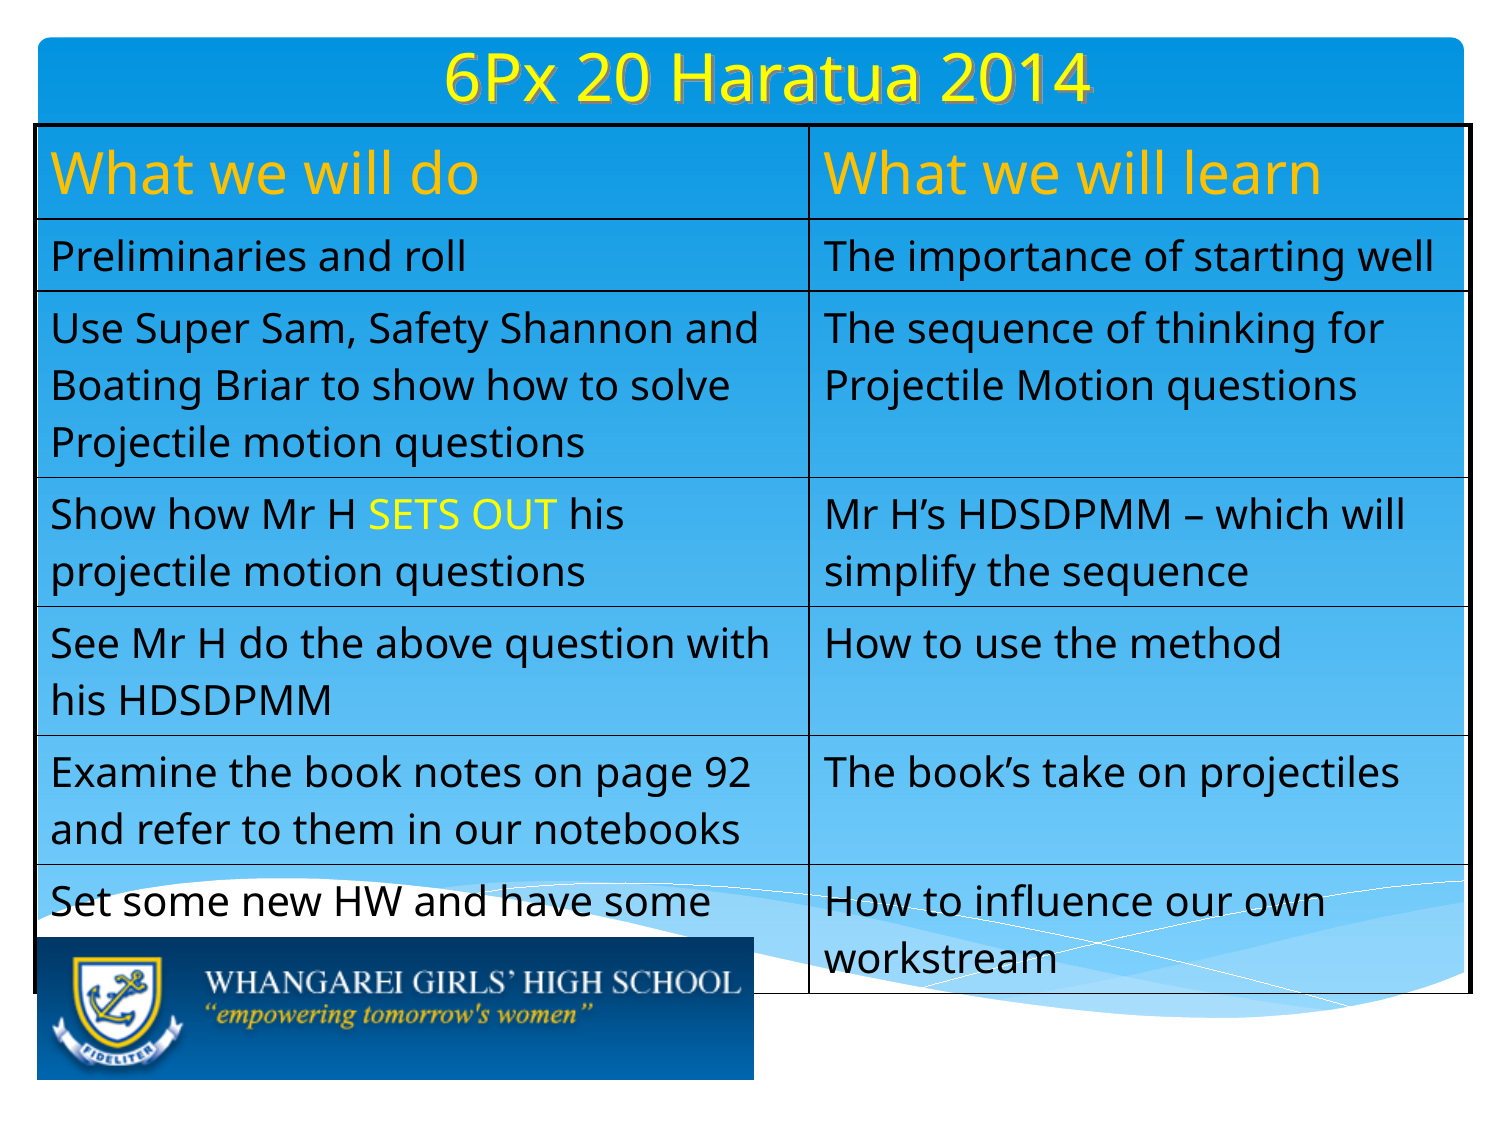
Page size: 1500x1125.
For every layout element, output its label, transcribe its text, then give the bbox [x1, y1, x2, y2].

table_header What we will do [37, 127, 808, 218]
text_box 6Px 20 Haratua 2014 [162, 24, 1375, 123]
table_cell Preliminaries and roll [37, 220, 808, 290]
table_cell Mr H’s HDSDPMM – which will simplify the sequence [810, 478, 1468, 606]
table_header What we will learn [810, 127, 1468, 218]
table_cell Set some new HW and have some HRT [37, 865, 808, 993]
table_cell How to use the method [810, 607, 1468, 735]
table_cell Show how Mr H SETS OUT his projectile motion questions [37, 478, 808, 606]
table_cell How to influence our own workstream [810, 865, 1468, 993]
picture [37, 937, 754, 1080]
table_cell The book’s take on projectiles [810, 736, 1468, 864]
table_cell See Mr H do the above question with his HDSDPMM [37, 607, 808, 735]
table_cell Use Super Sam, Safety Shannon and Boating Briar to show how to solve Projectile motion questions [37, 292, 808, 477]
table_cell Examine the book notes on page 92 and refer to them in our notebooks [37, 736, 808, 864]
table_cell The sequence of thinking for Projectile Motion questions [810, 292, 1468, 477]
table_cell The importance of starting well [810, 220, 1468, 290]
